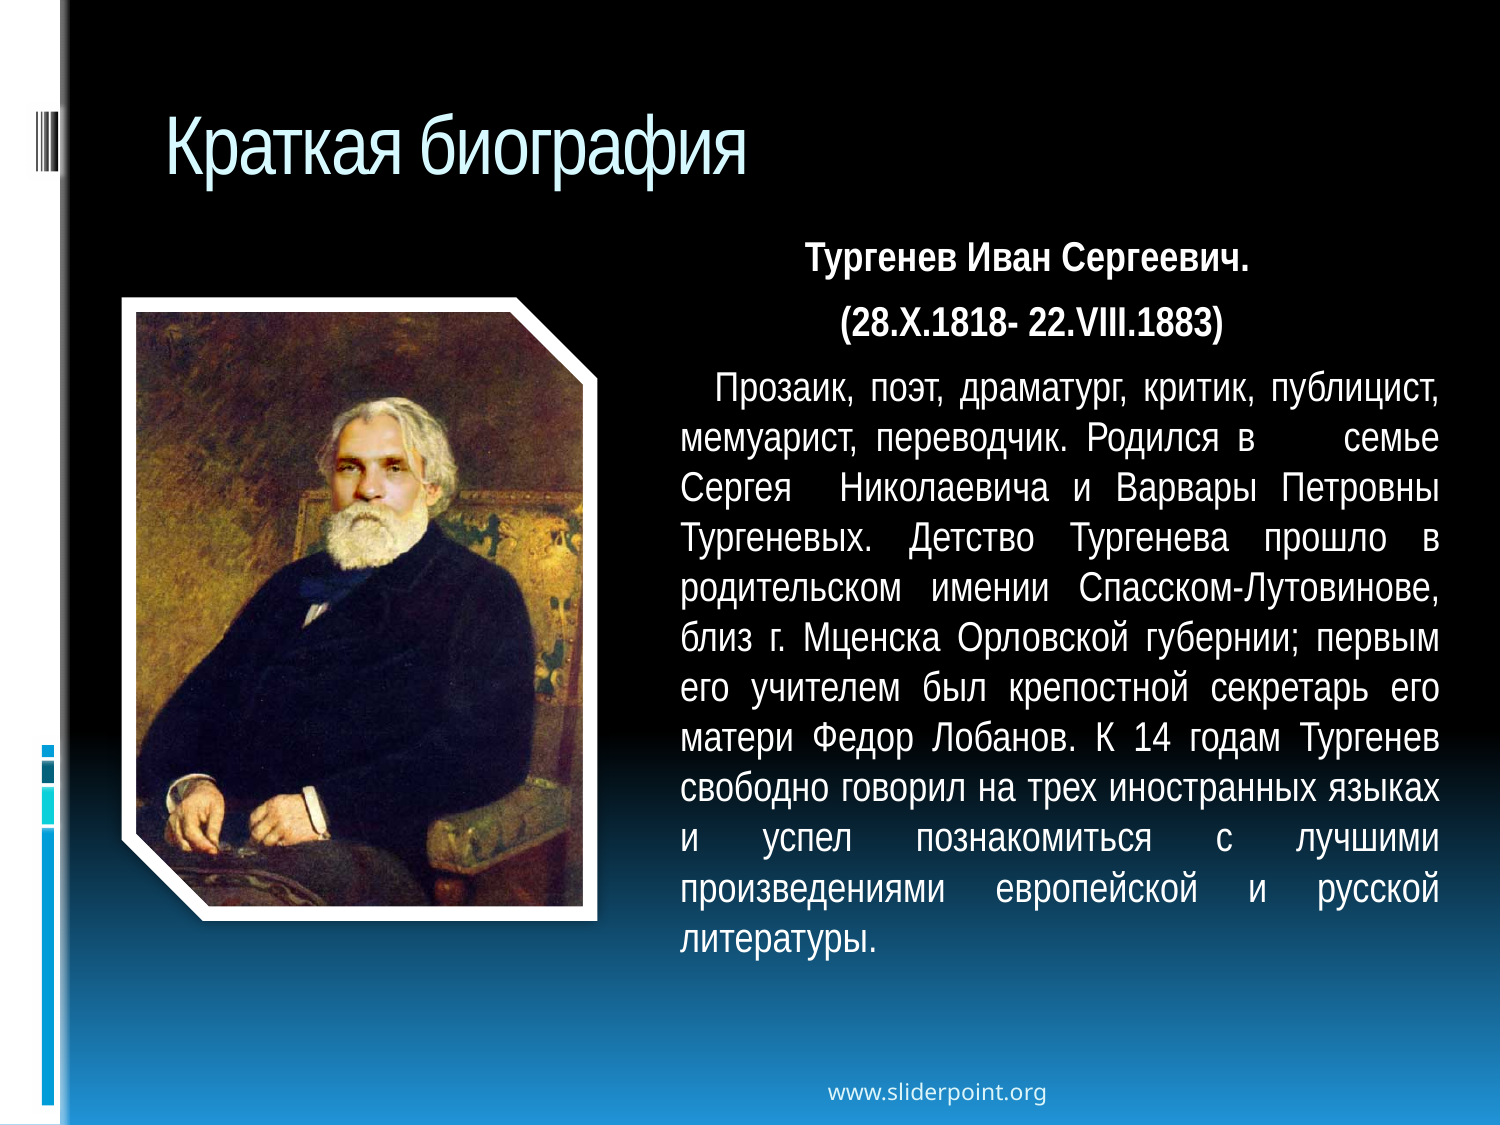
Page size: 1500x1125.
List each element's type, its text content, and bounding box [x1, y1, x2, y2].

title Краткая биография [150, 84, 1425, 235]
list Тургенев Иван Сергеевич. (28.X.1818- 22.VIII.1883) Прозаик, поэт, драматург, критик, публицист, мемуарист, переводчик. Родился в семье Сергея Николаевича и Варвары Петровны Тургеневых. Детство Тургенева прошло в родительском имении Спасском-Лутовинове, близ г. Мценска Орловской губернии; первым его учителем был крепостной секретарь его матери Федор Лобанов. К 14 годам Тургенев свободно говорил на трех иностранных языках и успел познакомиться с лучшими произведениями европейской и русской литературы. [597, 222, 1456, 1090]
footer www.sliderpoint.org [150, 1052, 1063, 1113]
picture [128, 304, 591, 914]
